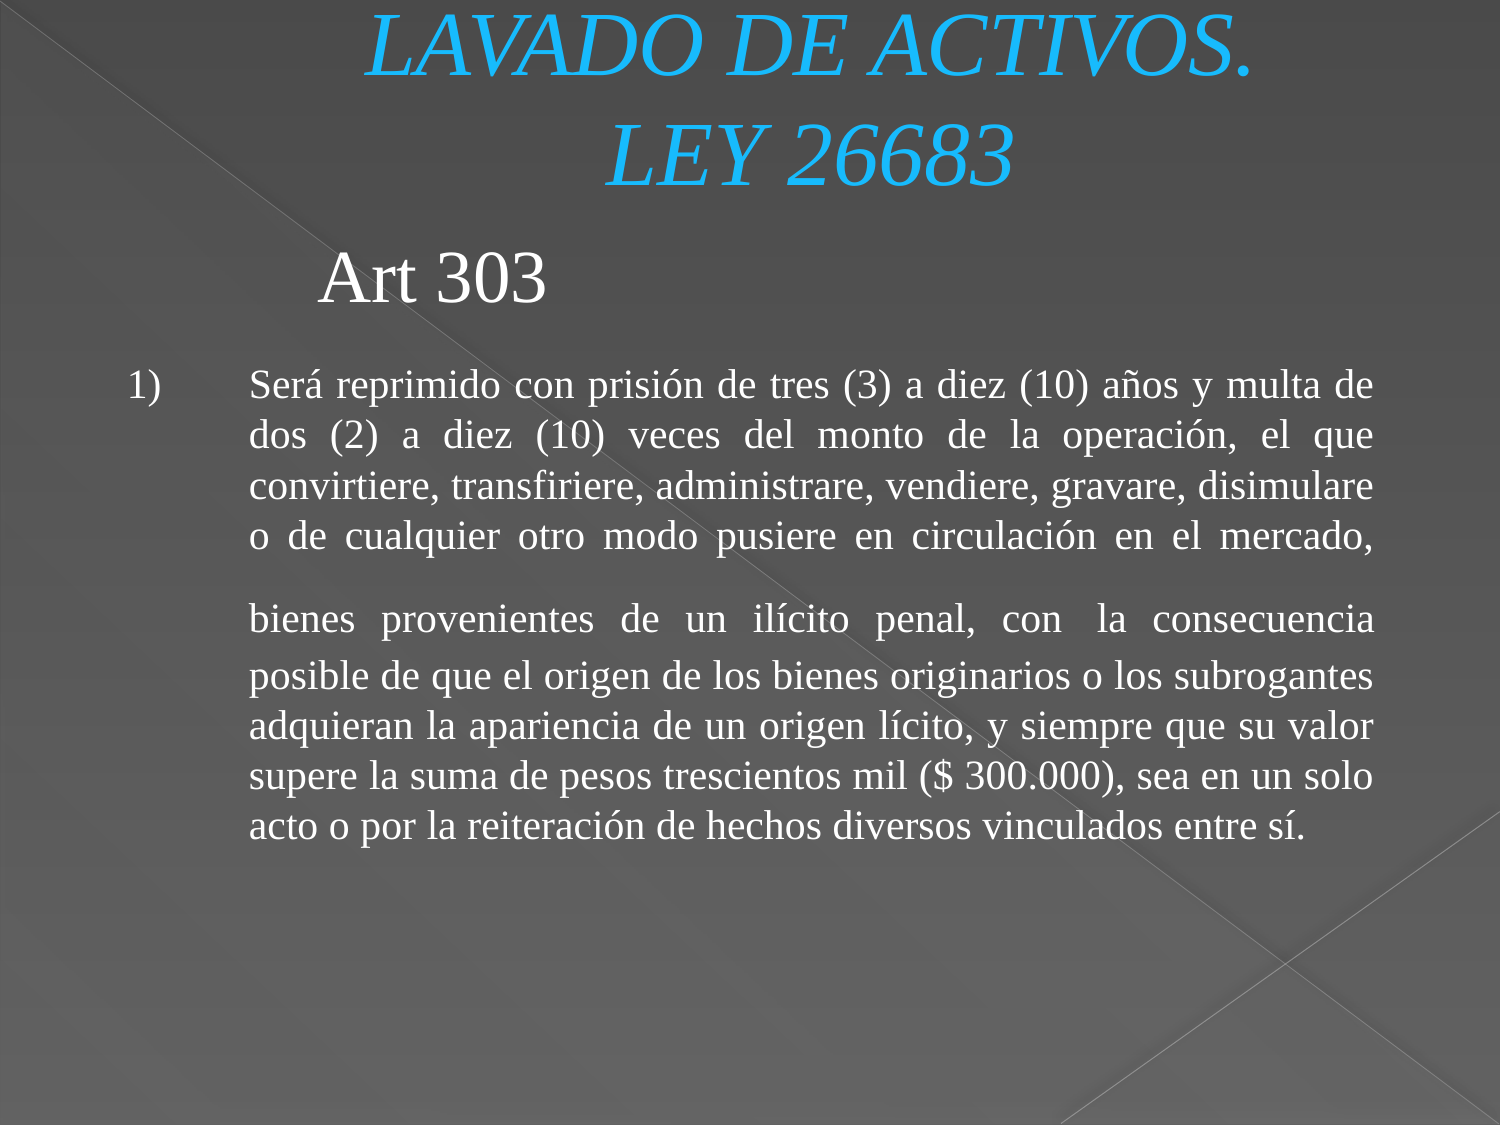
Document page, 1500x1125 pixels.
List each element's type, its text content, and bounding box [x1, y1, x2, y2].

text_box LAVADO DE ACTIVOS. LEY 26683 [146, 0, 1478, 188]
text_box Será reprimido con prisión de tres (3) a diez (10) años y multa de dos (2) a diez (10) veces del monto de la operación, el que convirtiere, transfiriere, administrare, vendiere, gravare, disimulare o de cualquier otro modo pusiere en circulación en el mercado, bienes provenientes de un ilícito penal, con la consecuencia posible de que el origen de los bienes originarios o los subrogantes adquieran la apariencia de un origen lícito, y siempre que su valor supere la suma de pesos trescientos mil ($ 300.000), sea en un solo acto o por la reiteración de hechos diversos vinculados entre sí. [112, 349, 1390, 945]
text_box Art 303 [302, 219, 564, 325]
